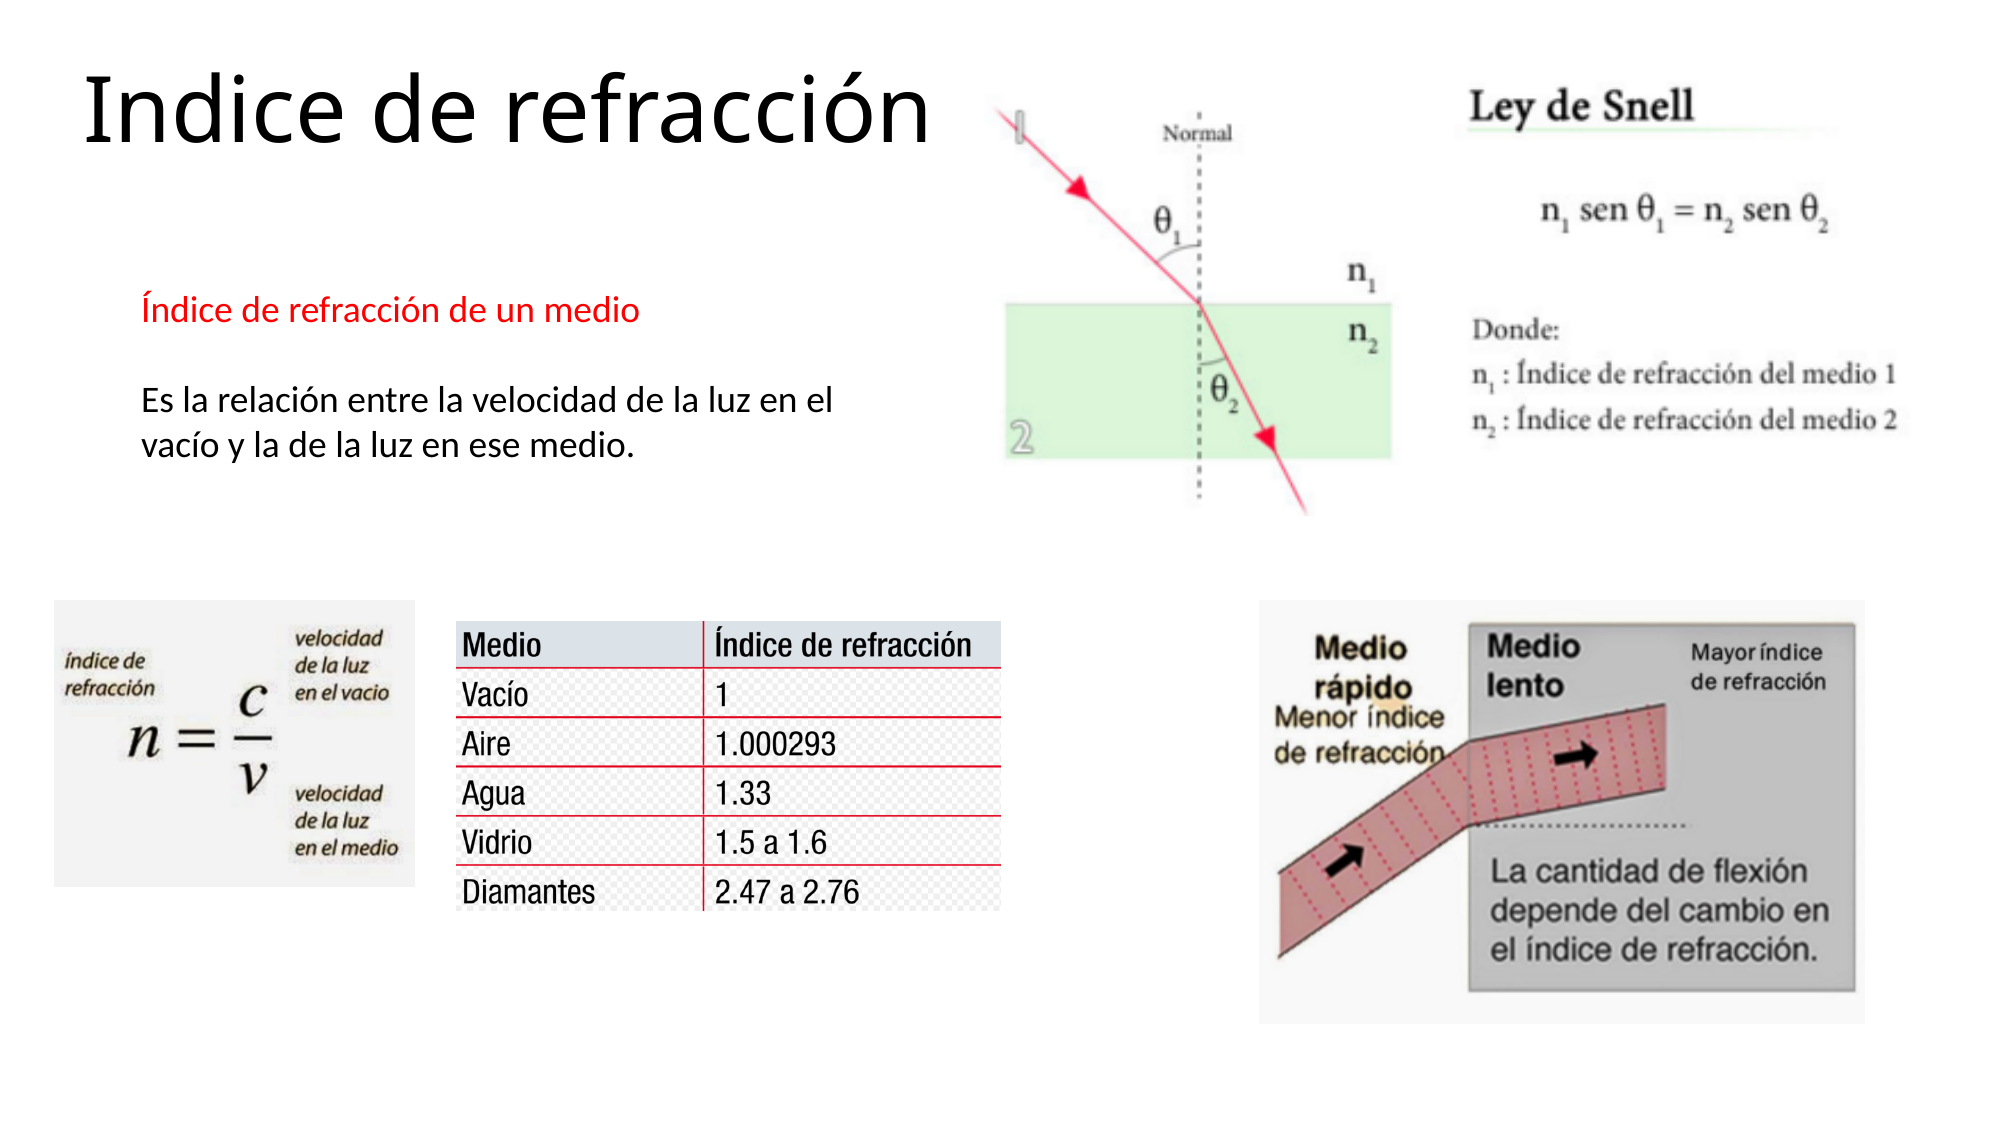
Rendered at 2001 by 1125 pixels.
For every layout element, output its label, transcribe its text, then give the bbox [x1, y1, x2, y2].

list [455, 621, 1001, 911]
picture [945, 47, 1933, 516]
title Indice de refracción [68, 4, 1794, 222]
picture [1259, 600, 1865, 1024]
text_box Índice de refracción de un medio Es la relación entre la velocidad de la luz en el vacío y la de la luz en ese medio. [126, 277, 916, 472]
picture [54, 600, 415, 887]
